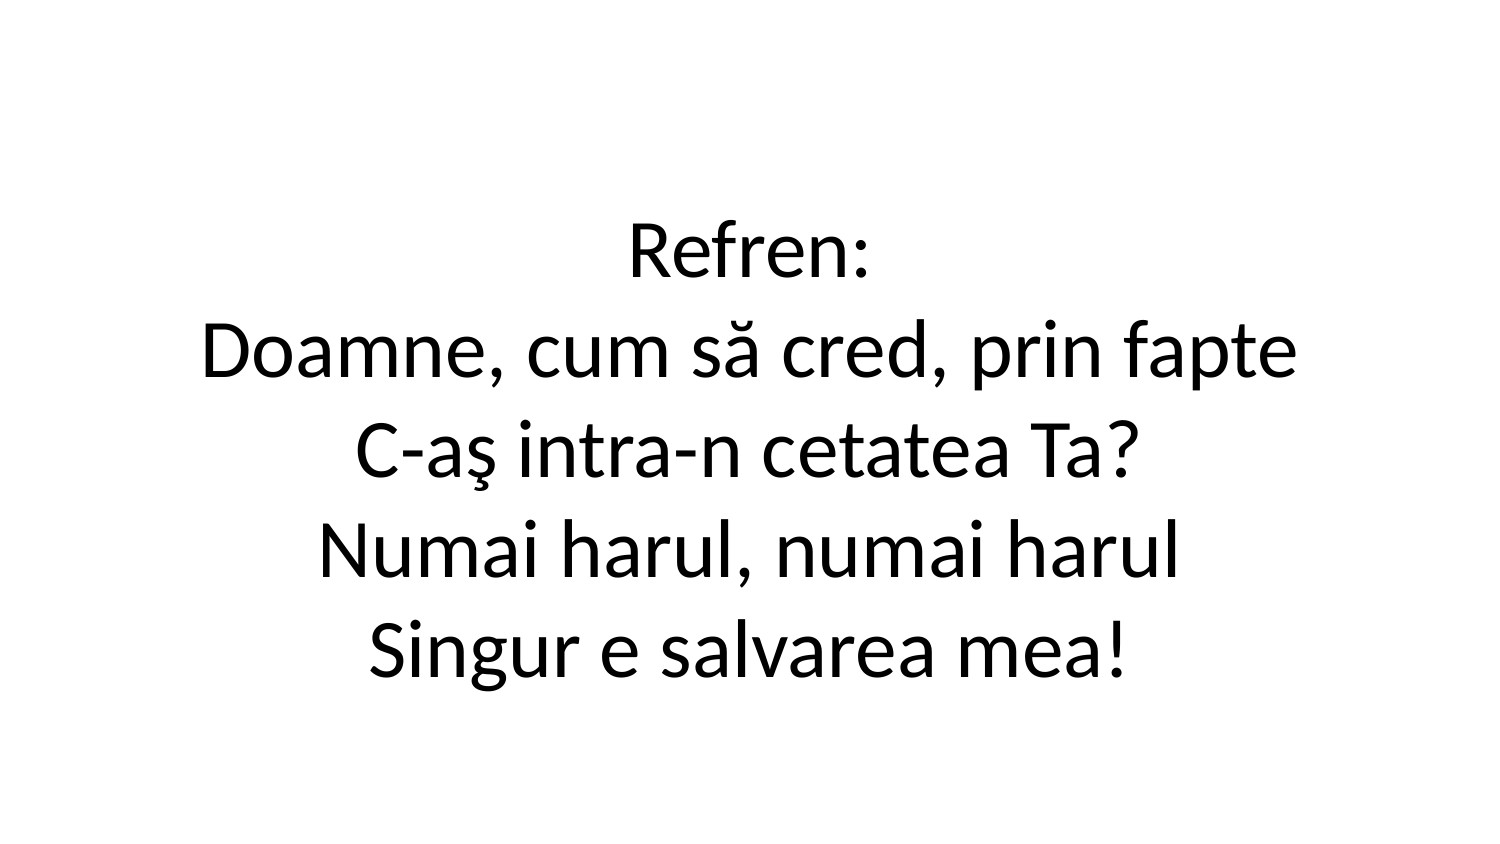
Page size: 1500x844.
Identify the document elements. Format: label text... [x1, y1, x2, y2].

text_box Refren: Doamne, cum să cred, prin fapte C-aş intra-n cetatea Ta? Numai harul, numai harul Singur e salvarea mea! [185, 142, 1315, 702]
